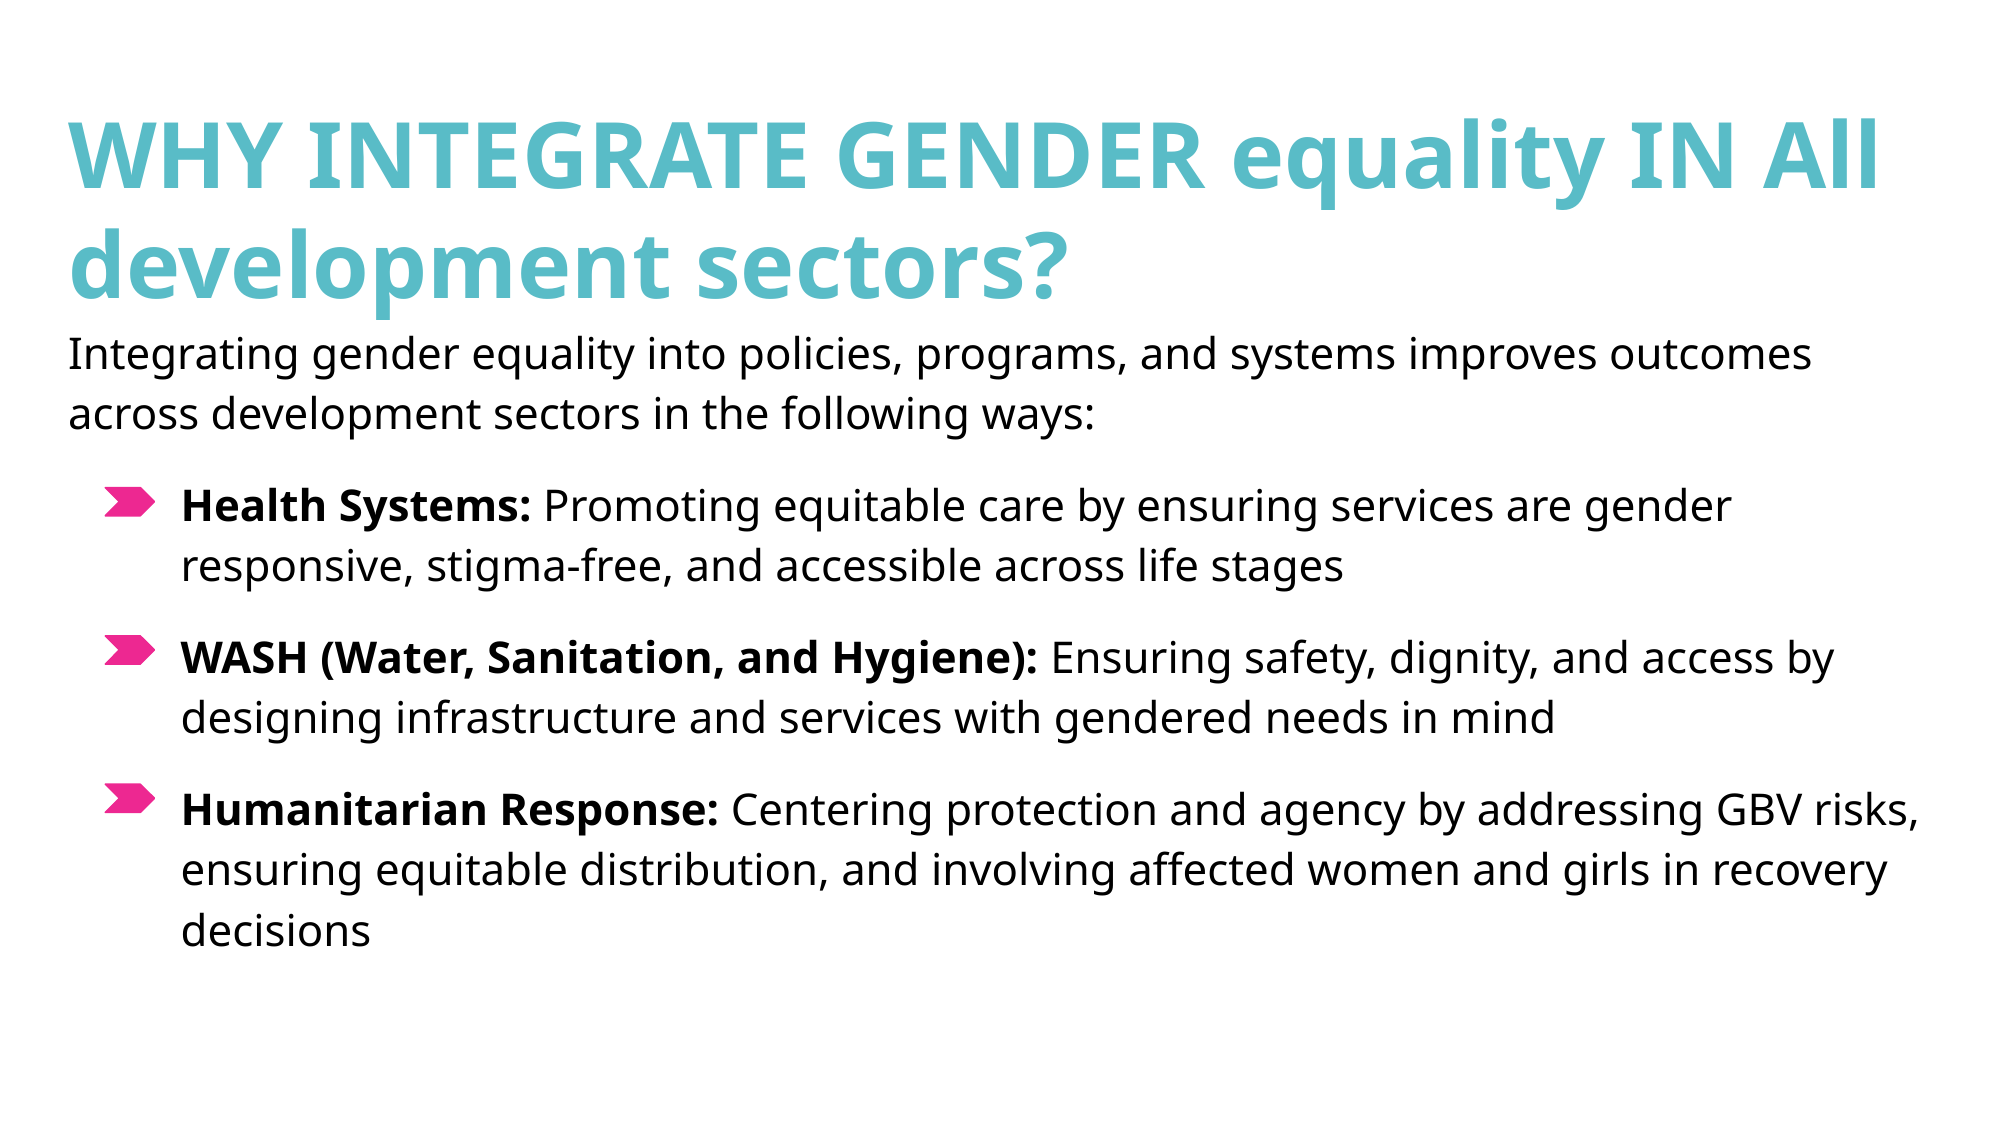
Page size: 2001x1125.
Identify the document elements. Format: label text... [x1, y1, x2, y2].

text_box [105, 635, 155, 665]
text_box [105, 487, 155, 516]
text_box [105, 784, 155, 813]
list Integrating gender equality into policies, programs, and systems improves outcomes across development sectors in the following ways: Health Systems: Promoting equitable care by ensuring services are gender responsive, stigma-free, and accessible across life stages WASH (Water, Sanitation, and Hygiene): Ensuring safety, dignity, and access by designing infrastructure and services with gendered needs in mind Humanitarian Response: Centering protection and agency by addressing GBV risks, ensuring equitable distribution, and involving affected women and girls in recovery decisions [68, 236, 1932, 1037]
title WHY INTEGRATE GENDER equality IN All development sectors? [68, 97, 1932, 223]
